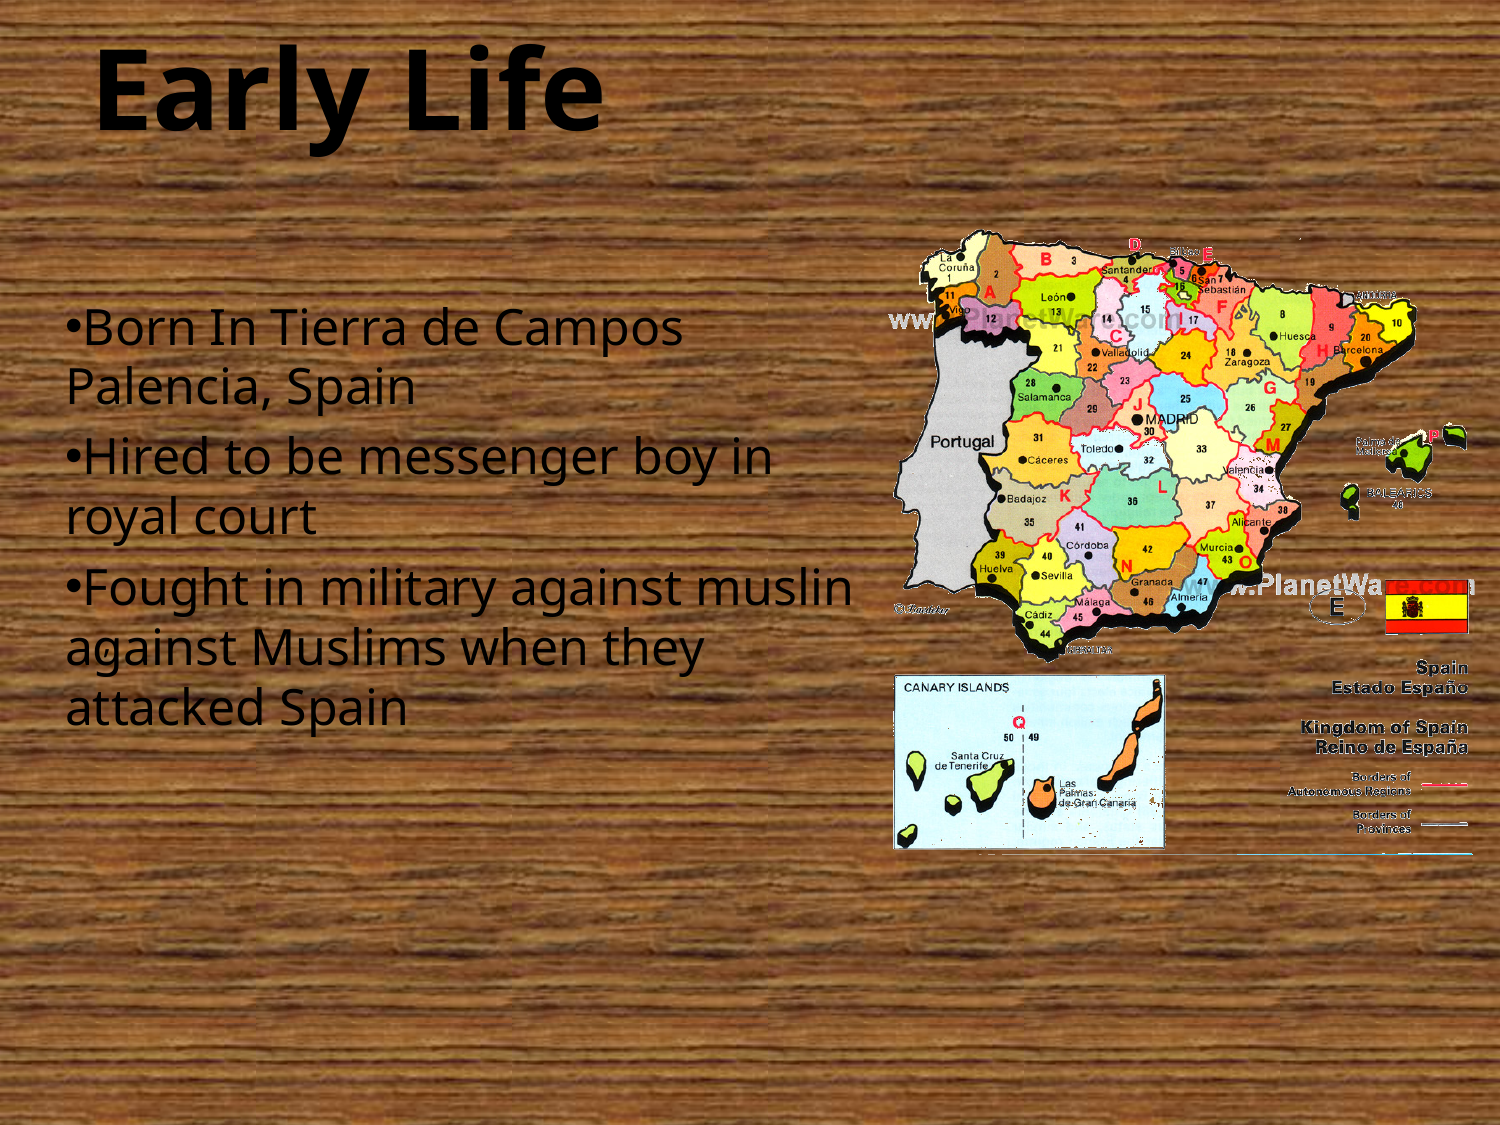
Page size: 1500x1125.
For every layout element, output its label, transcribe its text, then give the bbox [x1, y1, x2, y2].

picture [0, 0, 1500, 1125]
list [887, 224, 1476, 855]
text_box , [87, 612, 1450, 1088]
title Early Life [75, 50, 838, 161]
list Born In Tierra de Campos Palencia, Spain Hired to be messenger boy in royal court Fought in military against muslin against Muslims when they attacked Spain [50, 287, 875, 765]
